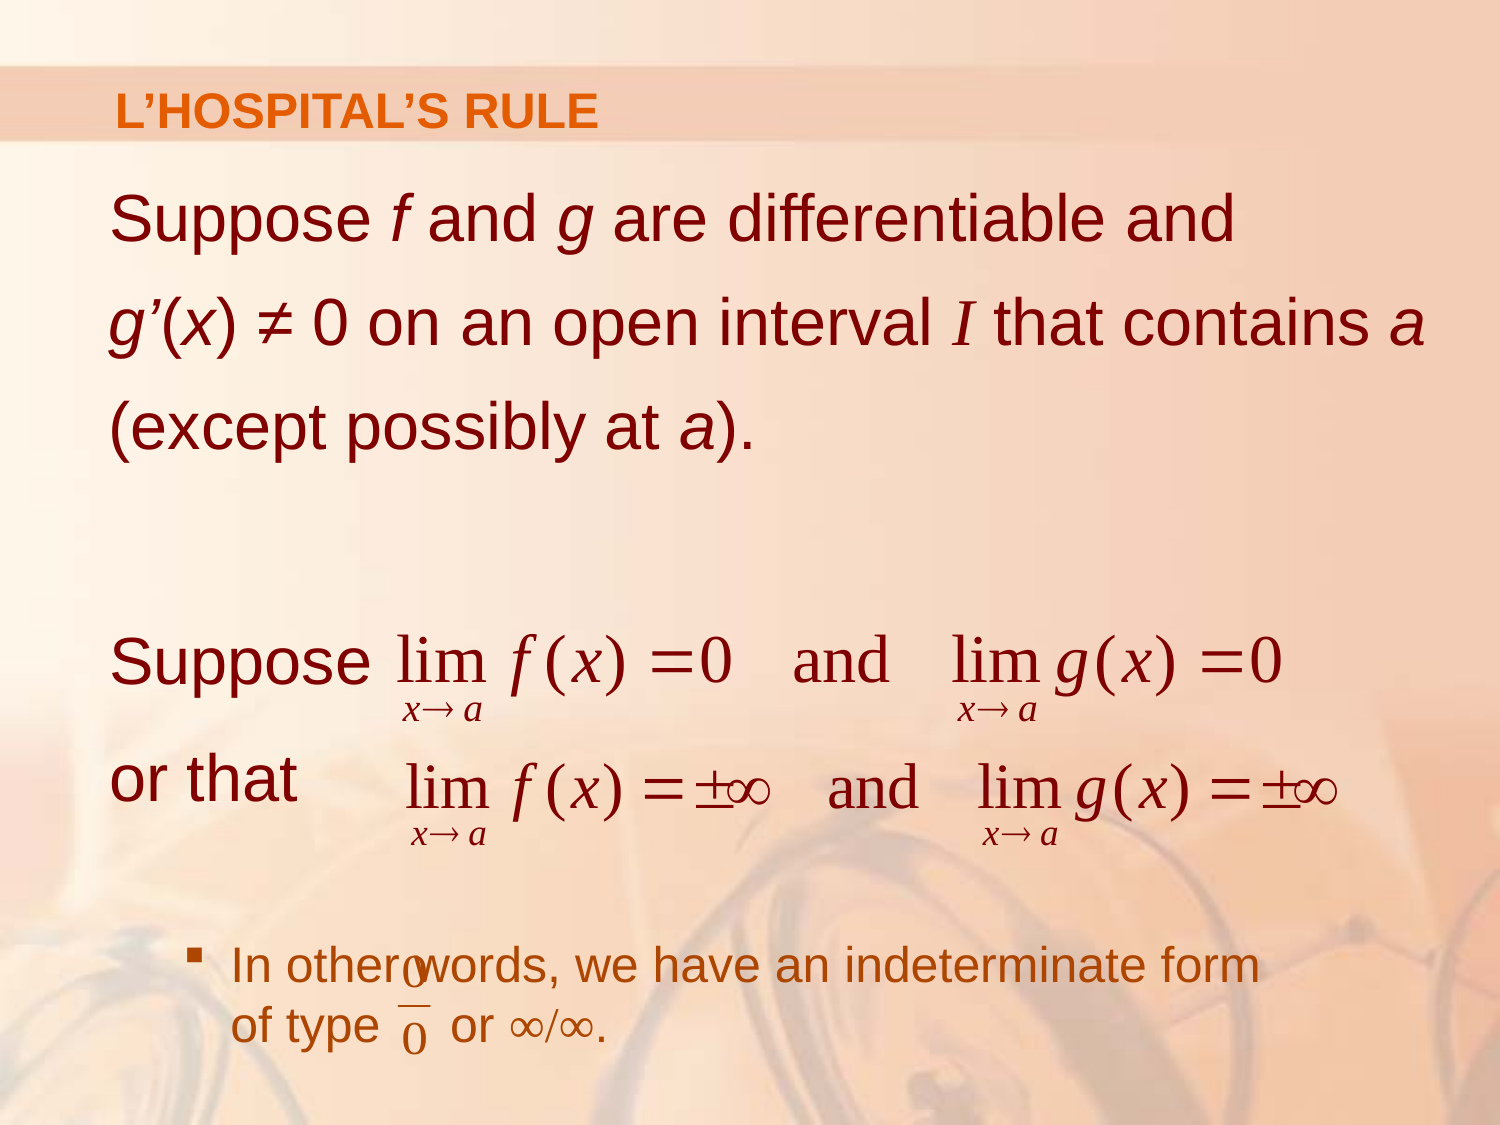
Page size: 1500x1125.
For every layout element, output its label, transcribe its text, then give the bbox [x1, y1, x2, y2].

list Suppose f and g are differentiable and g’(x) ≠ 0 on an open interval I that contains a (except possibly at a). Suppose or that In other words, we have an indeterminate form of type or ∞/∞. [93, 142, 1500, 1107]
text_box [396, 743, 1350, 863]
title L’HOSPITAL’S RULE [99, 60, 976, 142]
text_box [387, 613, 1294, 740]
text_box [389, 942, 439, 1066]
picture [0, 0, 1500, 1125]
